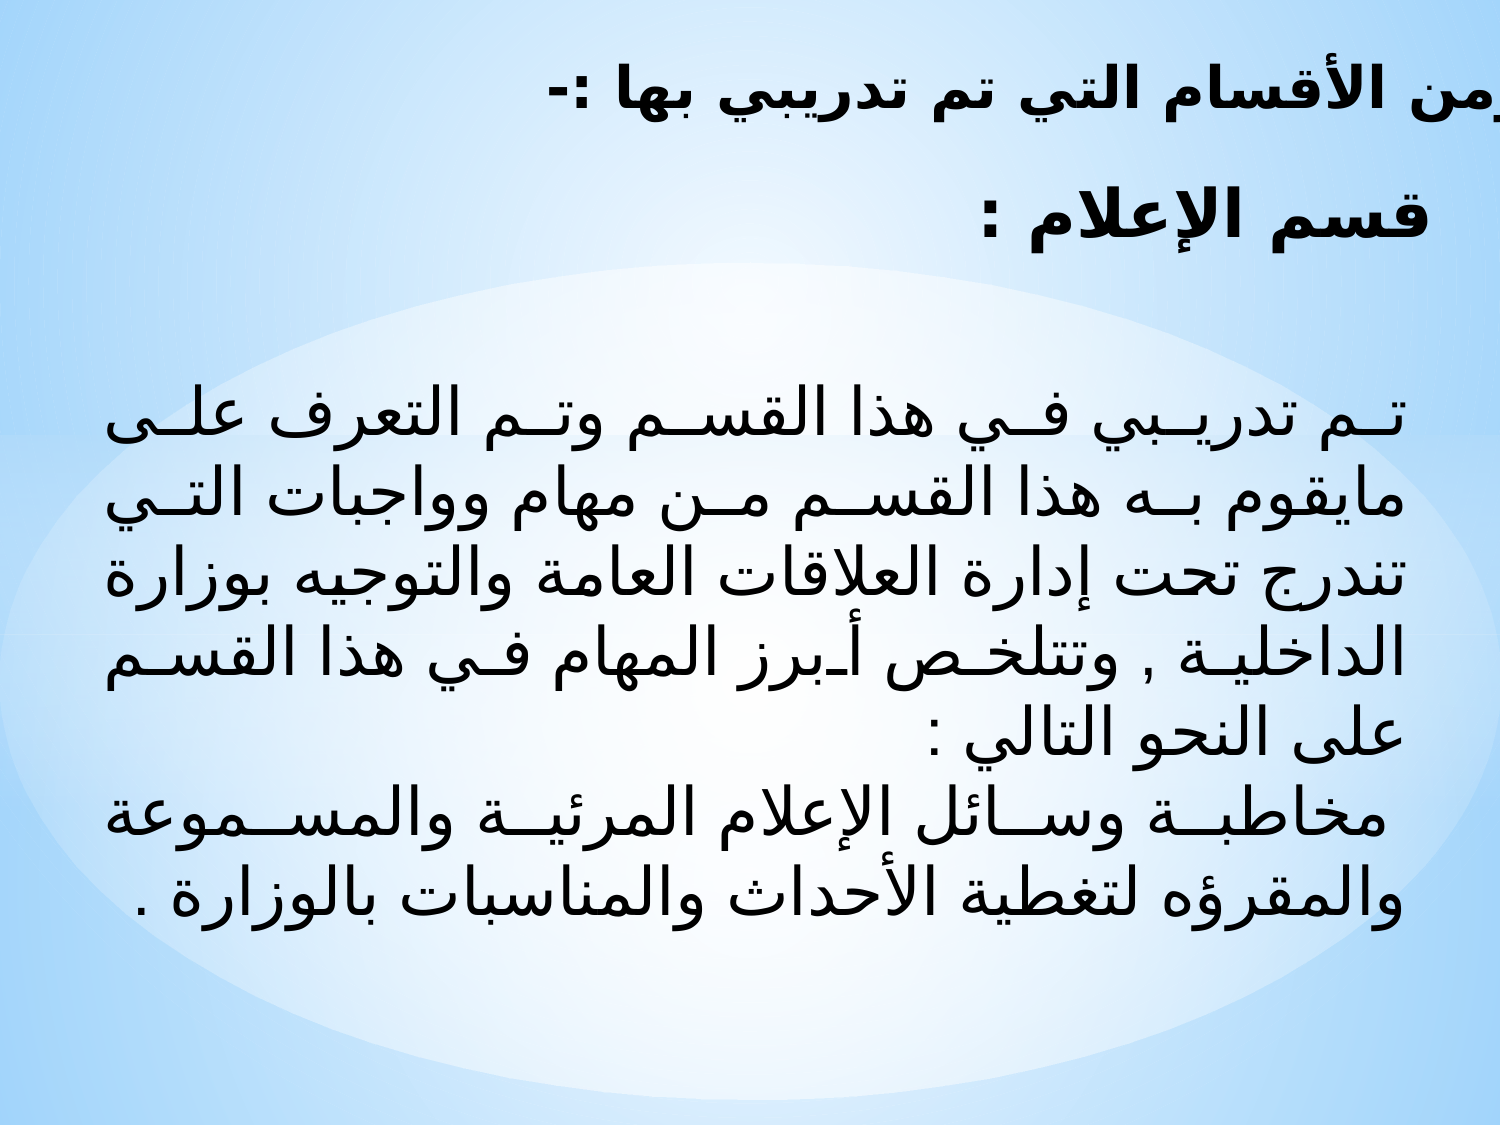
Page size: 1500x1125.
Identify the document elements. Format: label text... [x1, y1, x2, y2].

text_box تم تدريبي في هذا القسم وتم التعرف على مايقوم به هذا القسم من مهام وواجبات التي تندرج تحت إدارة العلاقات العامة والتوجيه بوزارة الداخلية , وتتلخص أبرز المهام في هذا القسم على النحو التالي : مخاطبة وسائل الإعلام المرئية والمسموعة والمقرؤه لتغطية الأحداث والمناسبات بالوزارة . [88, 361, 1424, 937]
text_box قسم الإعلام : [963, 163, 1448, 259]
text_box ومن الأقسام التي تم تدريبي بها :- [531, 42, 1500, 128]
